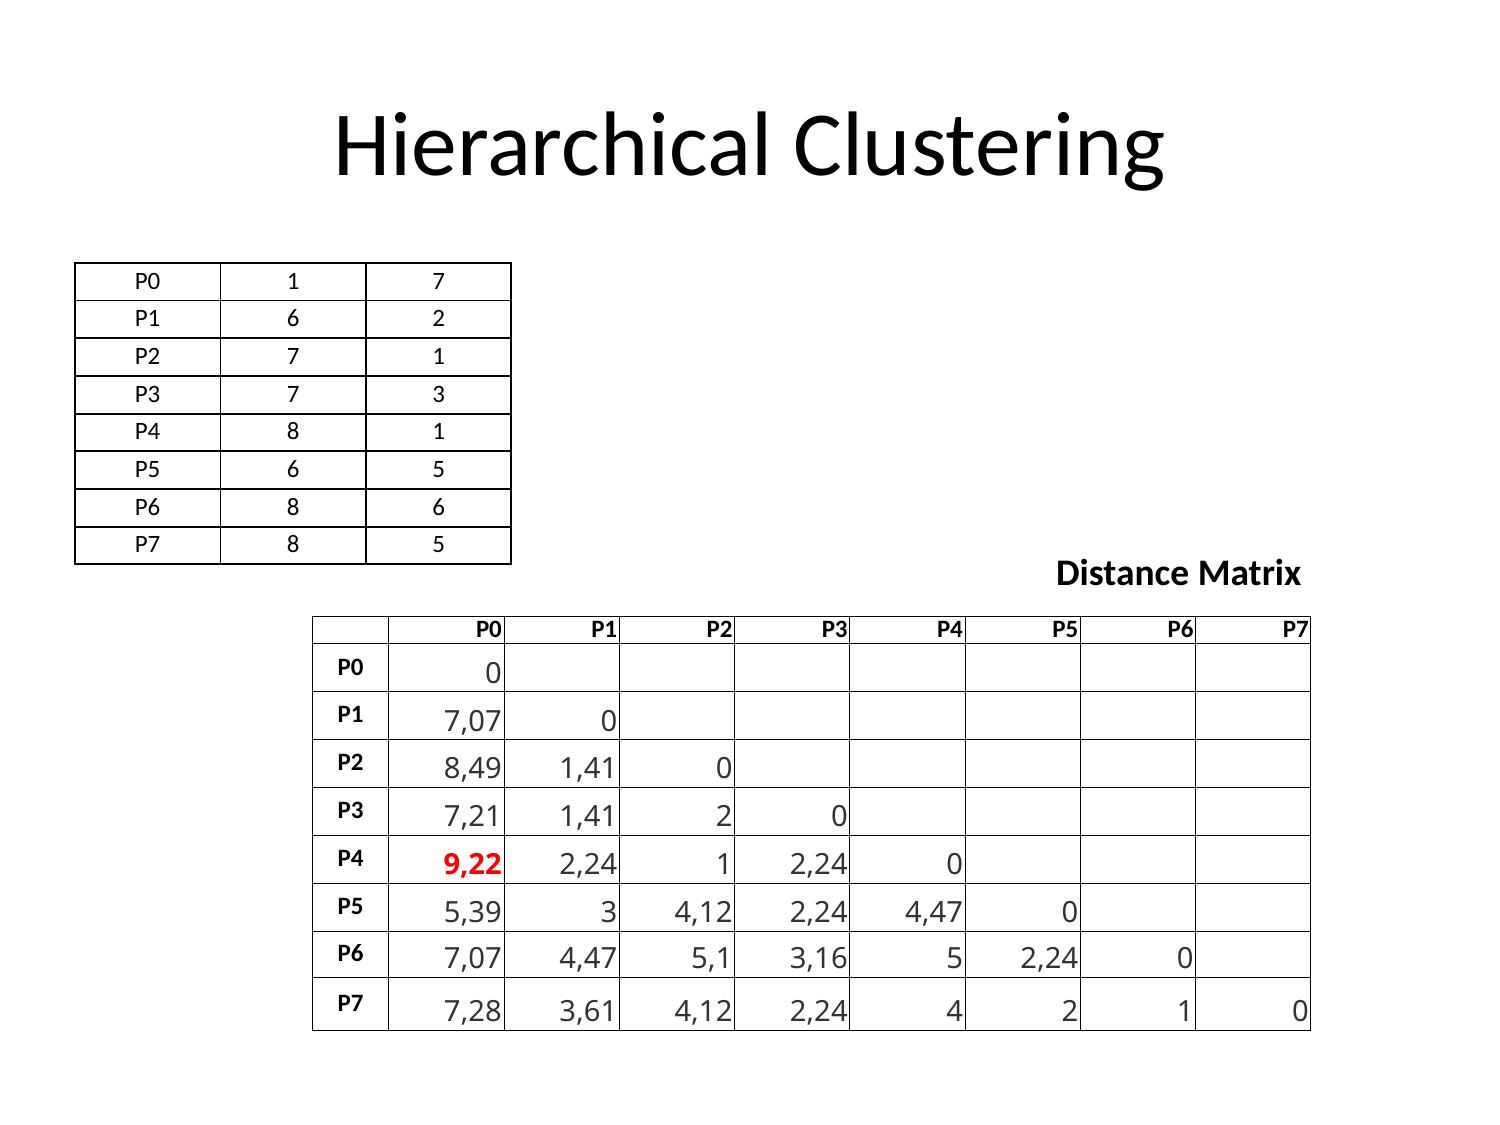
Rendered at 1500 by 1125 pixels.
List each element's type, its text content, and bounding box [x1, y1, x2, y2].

table_cell 2,24 [735, 978, 849, 1030]
table_cell 5 [367, 528, 510, 563]
table_header P0 [76, 264, 220, 300]
text_box Distance Matrix [1041, 540, 1317, 601]
table_cell 8 [221, 490, 365, 526]
table_cell 7,07 [389, 692, 504, 739]
table_cell P2 [76, 339, 220, 375]
table_header P0 [389, 617, 504, 643]
table_cell 8 [221, 415, 365, 450]
table_cell 3,61 [505, 978, 619, 1030]
table_cell 1 [367, 415, 510, 450]
table_cell 6 [221, 301, 365, 337]
table_cell P5 [313, 884, 388, 931]
table_cell 4,47 [850, 884, 965, 931]
table_cell 1 [367, 339, 510, 375]
table_cell P2 [313, 740, 388, 787]
table_cell [1081, 884, 1195, 931]
table_cell [735, 692, 849, 739]
table_cell [850, 788, 965, 835]
table_cell [1081, 836, 1195, 883]
table_cell [1196, 788, 1310, 835]
table_cell [966, 788, 1080, 835]
table_cell 2 [367, 301, 510, 337]
table_cell 0 [1196, 978, 1310, 1030]
table_cell 7 [221, 339, 365, 375]
table_cell [1196, 692, 1310, 739]
table_header 1 [221, 264, 365, 300]
table_cell 3 [367, 377, 510, 413]
table_cell 7,21 [389, 788, 504, 835]
table_header [313, 617, 388, 643]
table_cell [850, 692, 965, 739]
table_cell P4 [313, 836, 388, 883]
table_cell 5 [850, 932, 965, 977]
table_cell 4,12 [620, 884, 734, 931]
table_cell 3 [505, 884, 619, 931]
table_cell 1 [1081, 978, 1195, 1030]
table_cell [966, 644, 1080, 691]
table_cell P0 [313, 644, 388, 691]
table_cell 8 [221, 528, 365, 563]
table_header P5 [966, 617, 1080, 643]
table_cell [1081, 788, 1195, 835]
table_cell [1081, 644, 1195, 691]
table_cell [1196, 644, 1310, 691]
table_cell P7 [76, 528, 220, 563]
table_cell [850, 644, 965, 691]
table_cell [966, 836, 1080, 883]
table_cell 0 [505, 692, 619, 739]
table_cell 5,1 [620, 932, 734, 977]
table_cell 2,24 [966, 932, 1080, 977]
table_header P6 [1081, 617, 1195, 643]
table_cell 0 [620, 740, 734, 787]
table_cell [850, 740, 965, 787]
table_cell P1 [313, 692, 388, 739]
table_cell 4,47 [505, 932, 619, 977]
table_cell [1196, 740, 1310, 787]
table_cell 4,12 [620, 978, 734, 1030]
table_cell P1 [76, 301, 220, 337]
table_cell [966, 740, 1080, 787]
table_cell 1,41 [505, 788, 619, 835]
table_cell [620, 644, 734, 691]
table_cell 2,24 [735, 836, 849, 883]
table_cell 7,28 [389, 978, 504, 1030]
table_cell [1081, 740, 1195, 787]
table_header P4 [850, 617, 965, 643]
table_cell 1,41 [505, 740, 619, 787]
table_cell 2,24 [505, 836, 619, 883]
table_cell 4 [850, 978, 965, 1030]
table_cell [620, 692, 734, 739]
table_cell 0 [735, 788, 849, 835]
table_cell [1196, 932, 1310, 977]
table_cell 0 [1081, 932, 1195, 977]
table_cell [1081, 692, 1195, 739]
table_cell [735, 740, 849, 787]
table_cell P5 [76, 452, 220, 488]
table_cell 7 [221, 377, 365, 413]
table_cell 0 [966, 884, 1080, 931]
table_cell [1196, 836, 1310, 883]
table_cell 5 [367, 452, 510, 488]
table_cell P7 [313, 978, 388, 1030]
table_cell [966, 692, 1080, 739]
table_cell 2 [620, 788, 734, 835]
table_cell 2,24 [735, 884, 849, 931]
table_cell P3 [76, 377, 220, 413]
table_cell 9,22 [389, 836, 504, 883]
table_cell 7,07 [389, 932, 504, 977]
table_cell 6 [221, 452, 365, 488]
table_header P1 [505, 617, 619, 643]
table_cell 3,16 [735, 932, 849, 977]
table_cell 0 [389, 644, 504, 691]
table_header P7 [1196, 617, 1310, 643]
table_cell 6 [367, 490, 510, 526]
table_cell [505, 644, 619, 691]
table_cell 0 [850, 836, 965, 883]
table_cell 5,39 [389, 884, 504, 931]
table_cell 1 [620, 836, 734, 883]
table_cell P6 [313, 932, 388, 977]
table_cell P3 [313, 788, 388, 835]
table_cell 2 [966, 978, 1080, 1030]
table_header 7 [367, 264, 510, 300]
table_cell P4 [76, 415, 220, 450]
table_header P3 [735, 617, 849, 643]
table_cell P6 [76, 490, 220, 526]
table_cell [1196, 884, 1310, 931]
table_cell [735, 644, 849, 691]
title Hierarchical Clustering [75, 45, 1425, 233]
table_cell 8,49 [389, 740, 504, 787]
table_header P2 [620, 617, 734, 643]
